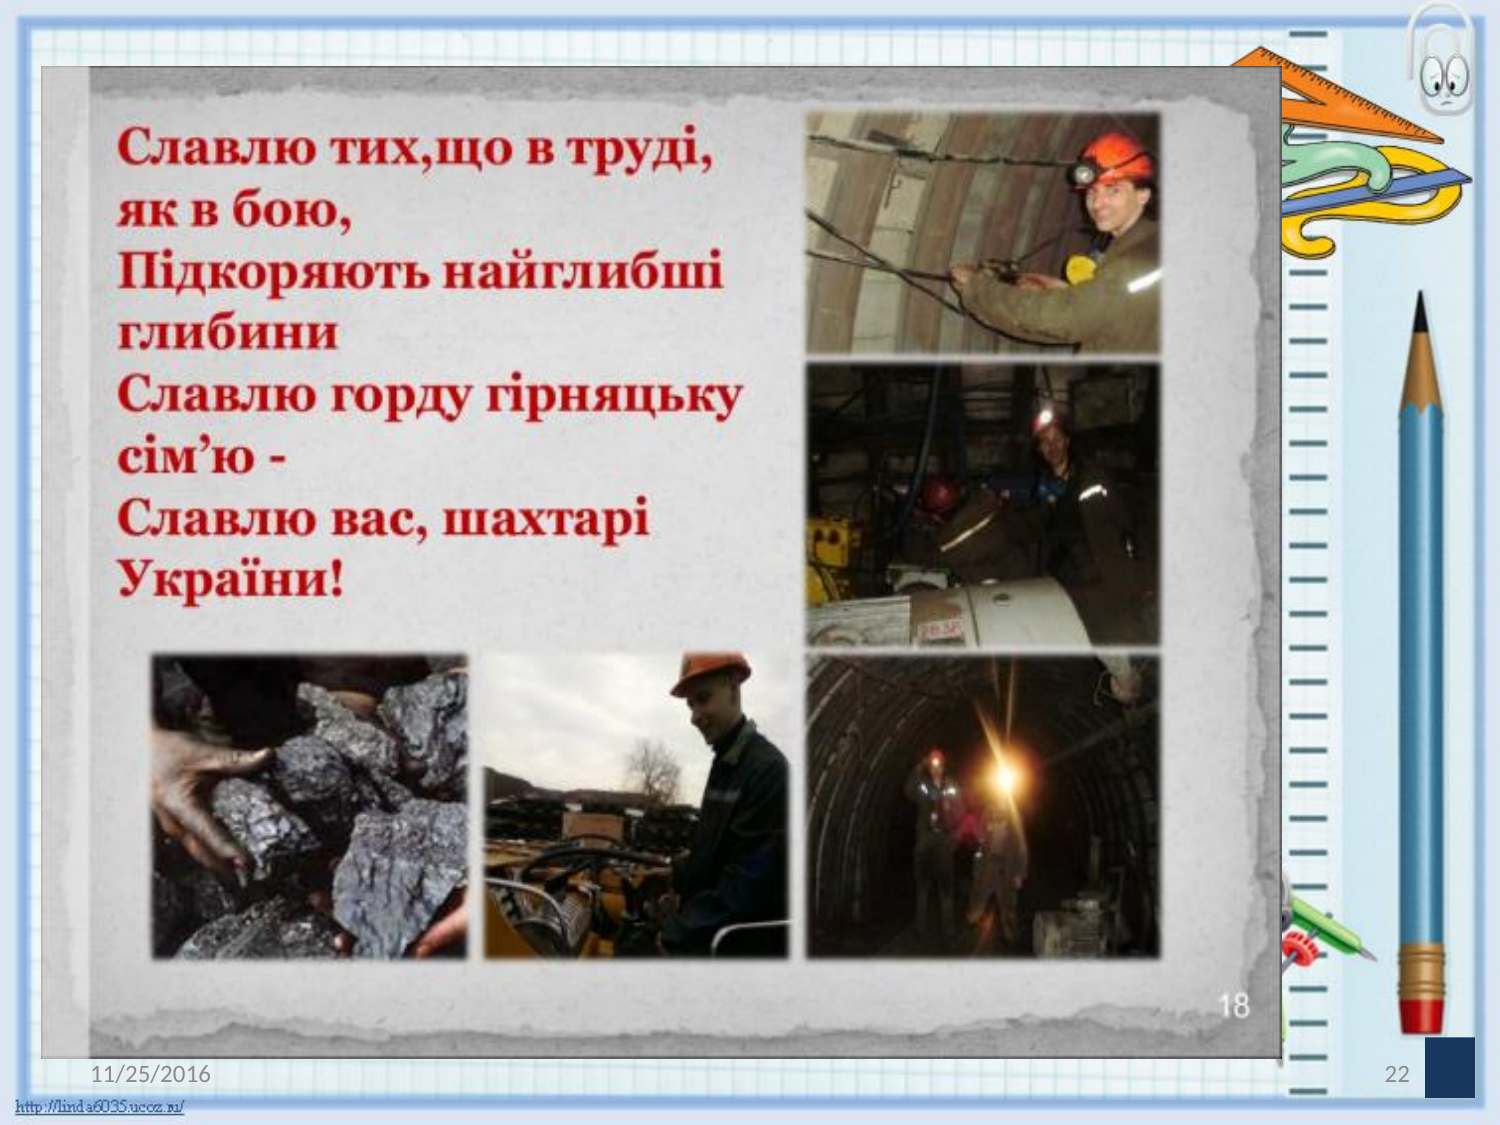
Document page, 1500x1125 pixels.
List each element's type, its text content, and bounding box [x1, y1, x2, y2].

slide_number 22 [1074, 1042, 1425, 1103]
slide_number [75, 1066, 425, 1103]
picture [0, 0, 1500, 1125]
text_box [1425, 1037, 1475, 1098]
